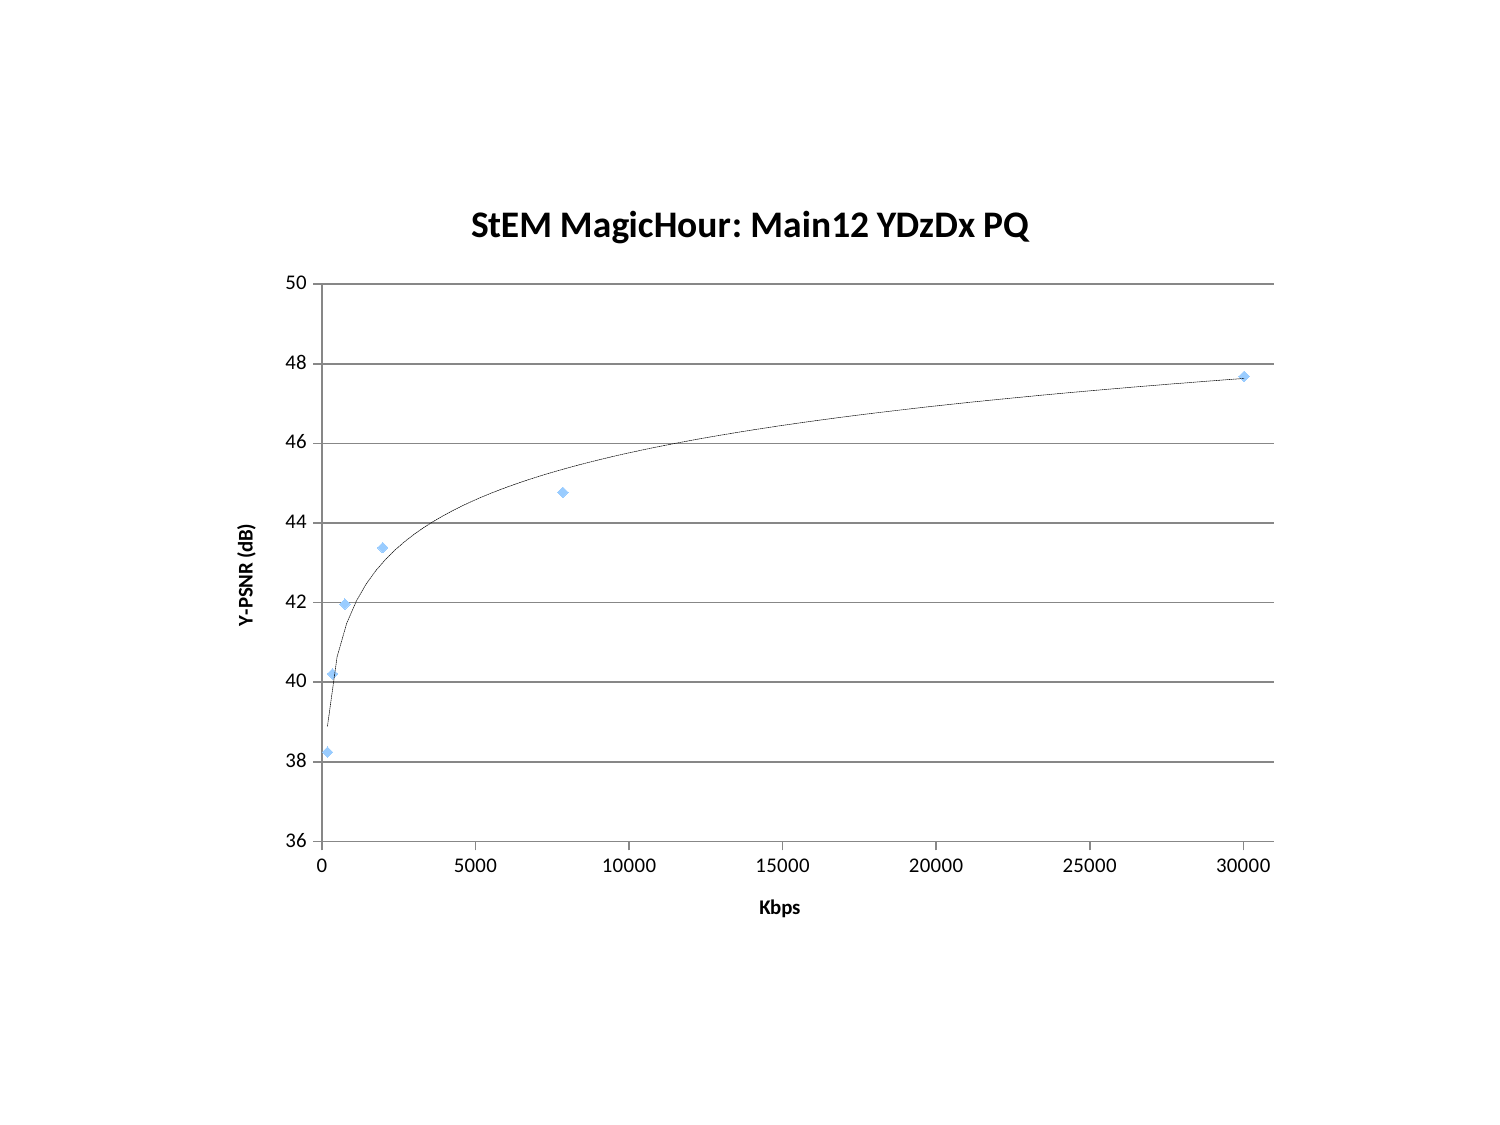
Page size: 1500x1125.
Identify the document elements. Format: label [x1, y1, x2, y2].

chart [203, 174, 1296, 951]
